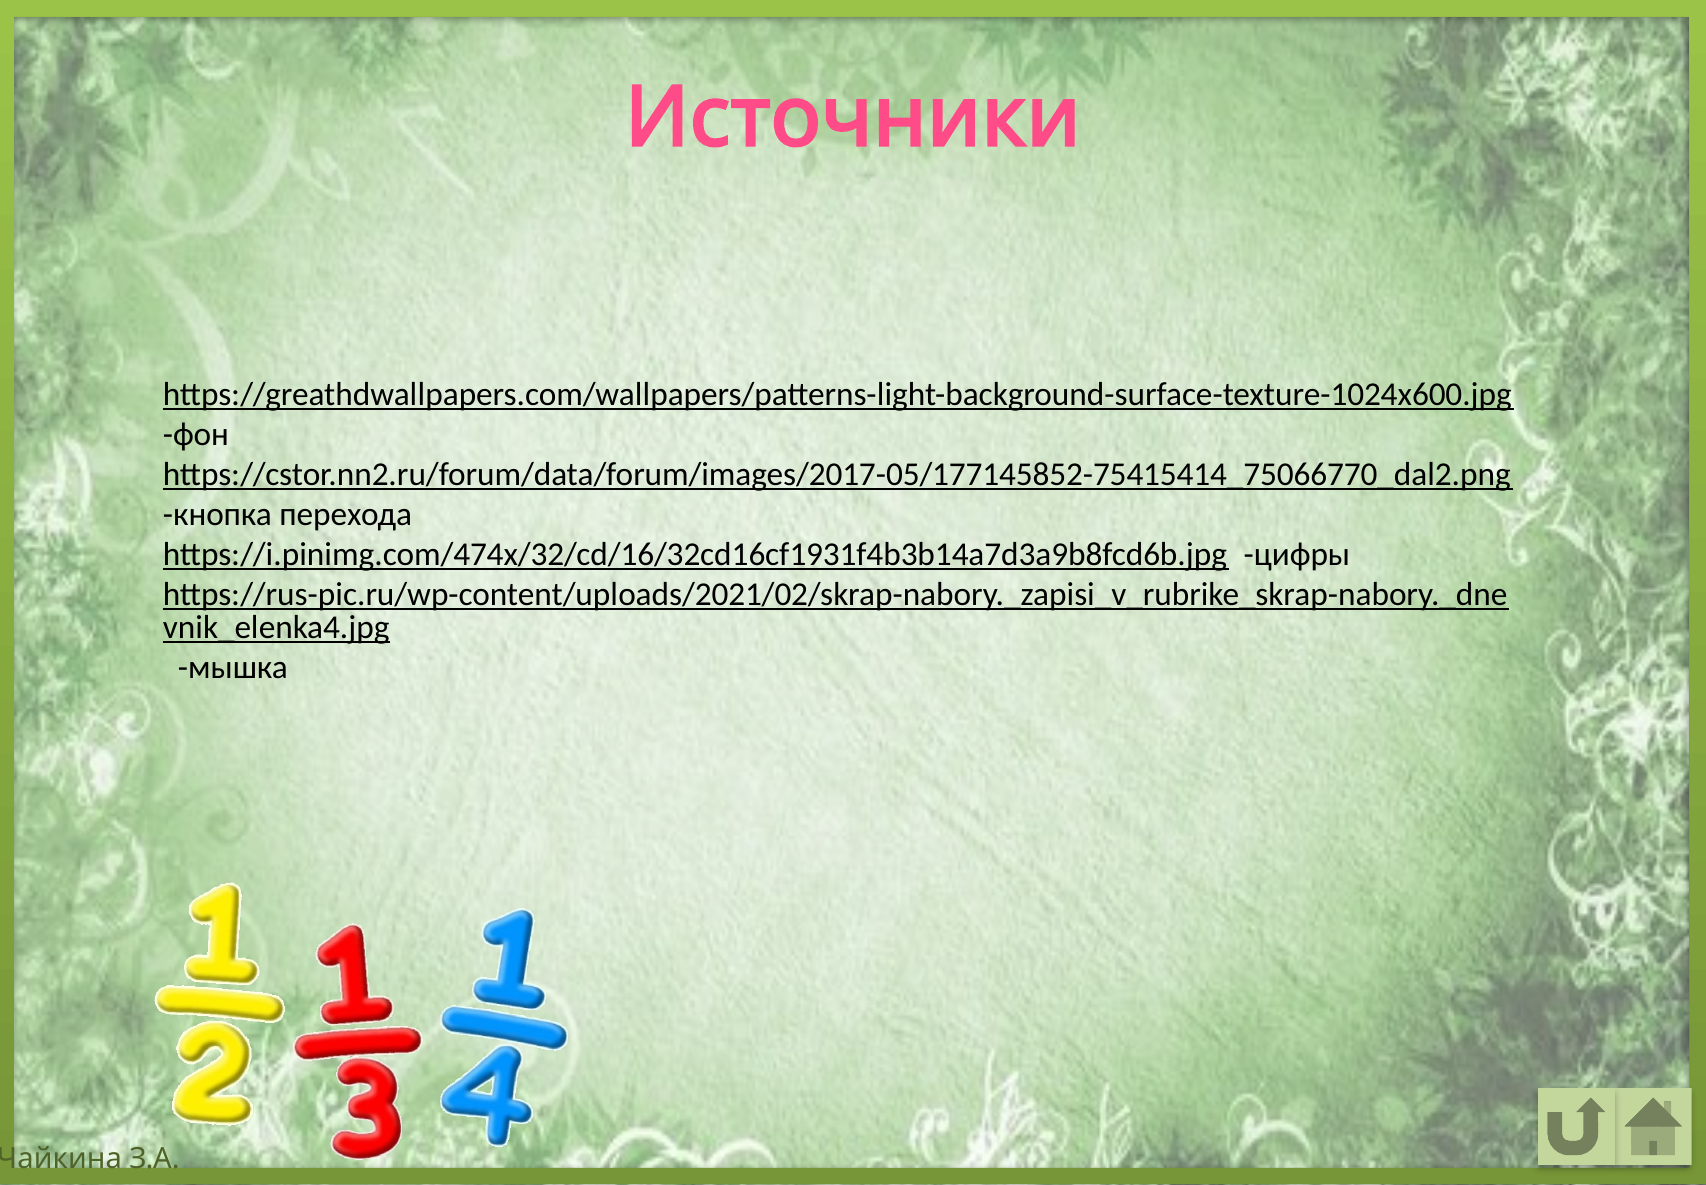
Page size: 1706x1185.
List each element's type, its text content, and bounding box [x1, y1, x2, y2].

text_box [1616, 1088, 1692, 1165]
picture [147, 877, 572, 1171]
text_box [1538, 1088, 1615, 1165]
text_box https://greathdwallpapers.com/wallpapers/patterns-light-background-surface-texture-1024x600.jpg -фон https://cstor.nn2.ru/forum/data/forum/images/2017-05/177145852-75415414_75066770_dal2.png -кнопка перехода https://i.pinimg.com/474x/32/cd/16/32cd16cf1931f4b3b14a7d3a9b8fcd6b.jpg -цифры https://rus-pic.ru/wp-content/uploads/2021/02/skrap-nabory._zapisi_v_rubrike_skrap-nabory._dnevnik_elenka4.jpg -мышка [148, 365, 1539, 660]
title Источники [85, 13, 1621, 211]
